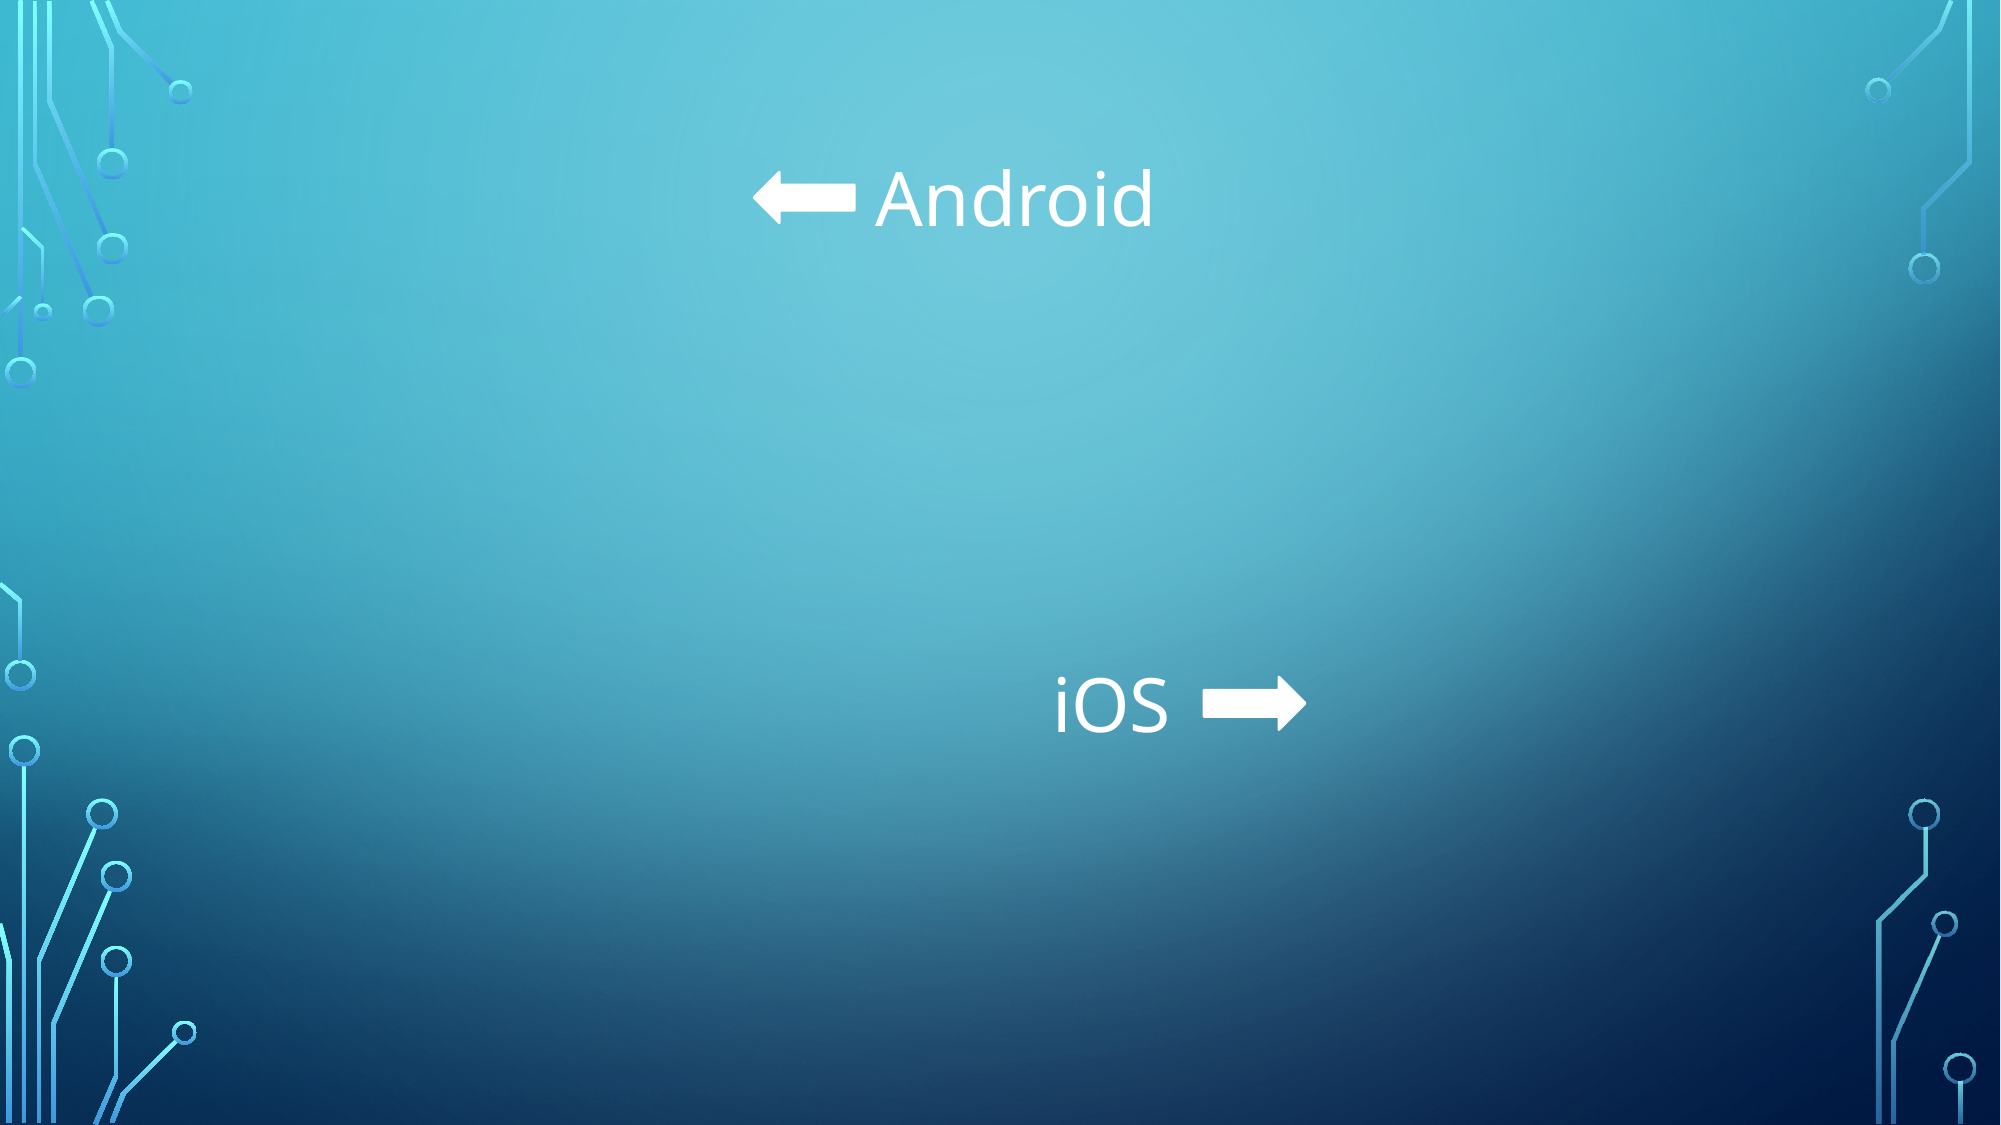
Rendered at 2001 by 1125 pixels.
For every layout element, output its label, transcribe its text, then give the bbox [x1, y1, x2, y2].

text_box iOS [1037, 650, 1187, 756]
text_box Android [861, 144, 1172, 250]
text_box [1202, 675, 1307, 731]
text_box [753, 170, 856, 225]
